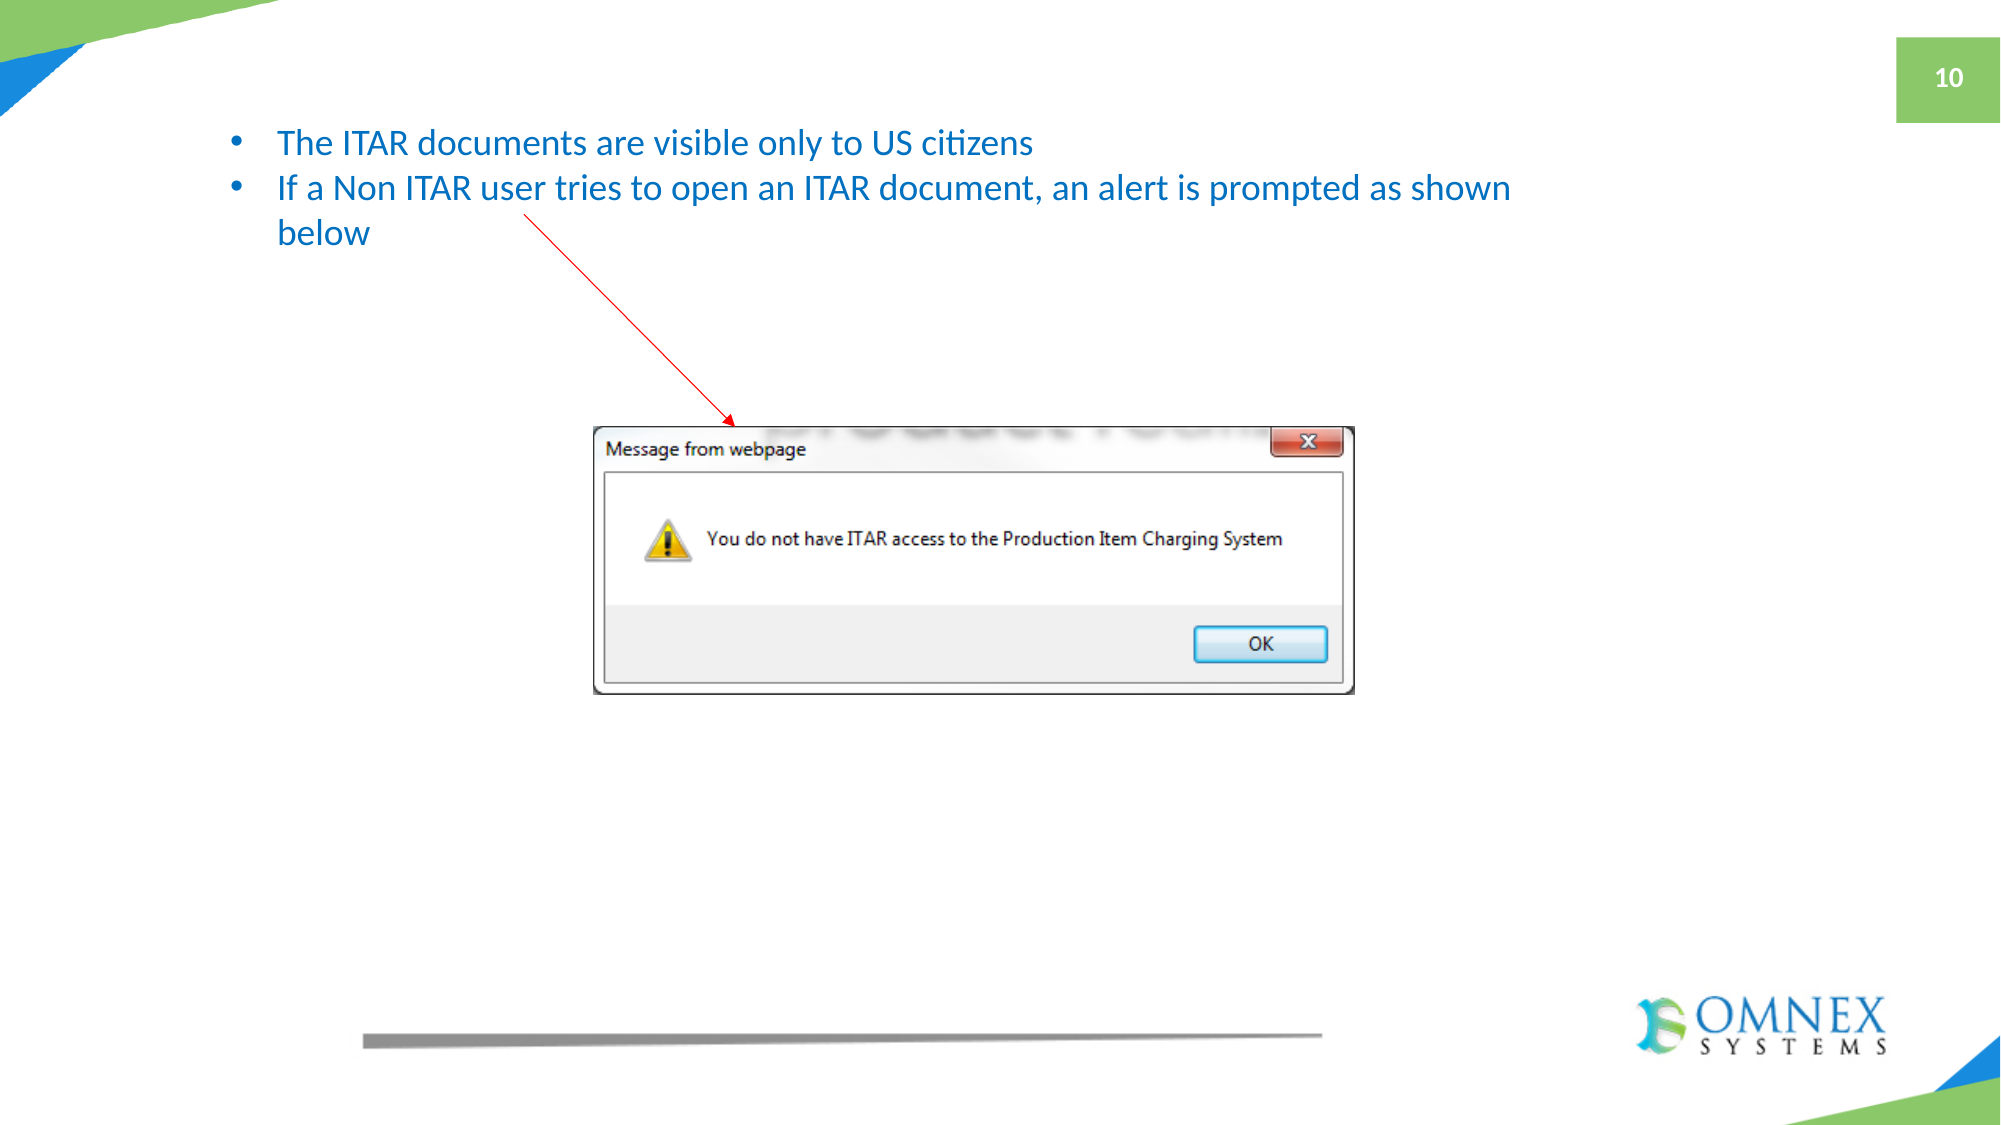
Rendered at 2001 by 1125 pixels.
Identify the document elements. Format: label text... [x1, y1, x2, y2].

picture [1616, 978, 2001, 1125]
picture [593, 426, 1355, 695]
text_box The ITAR documents are visible only to US citizens If a Non ITAR user tries to open an ITAR document, an alert is prompted as shown below [215, 110, 1572, 261]
picture [0, 0, 283, 117]
slide_number 10 [1919, 46, 2000, 106]
picture [349, 1013, 1354, 1062]
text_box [523, 214, 736, 427]
